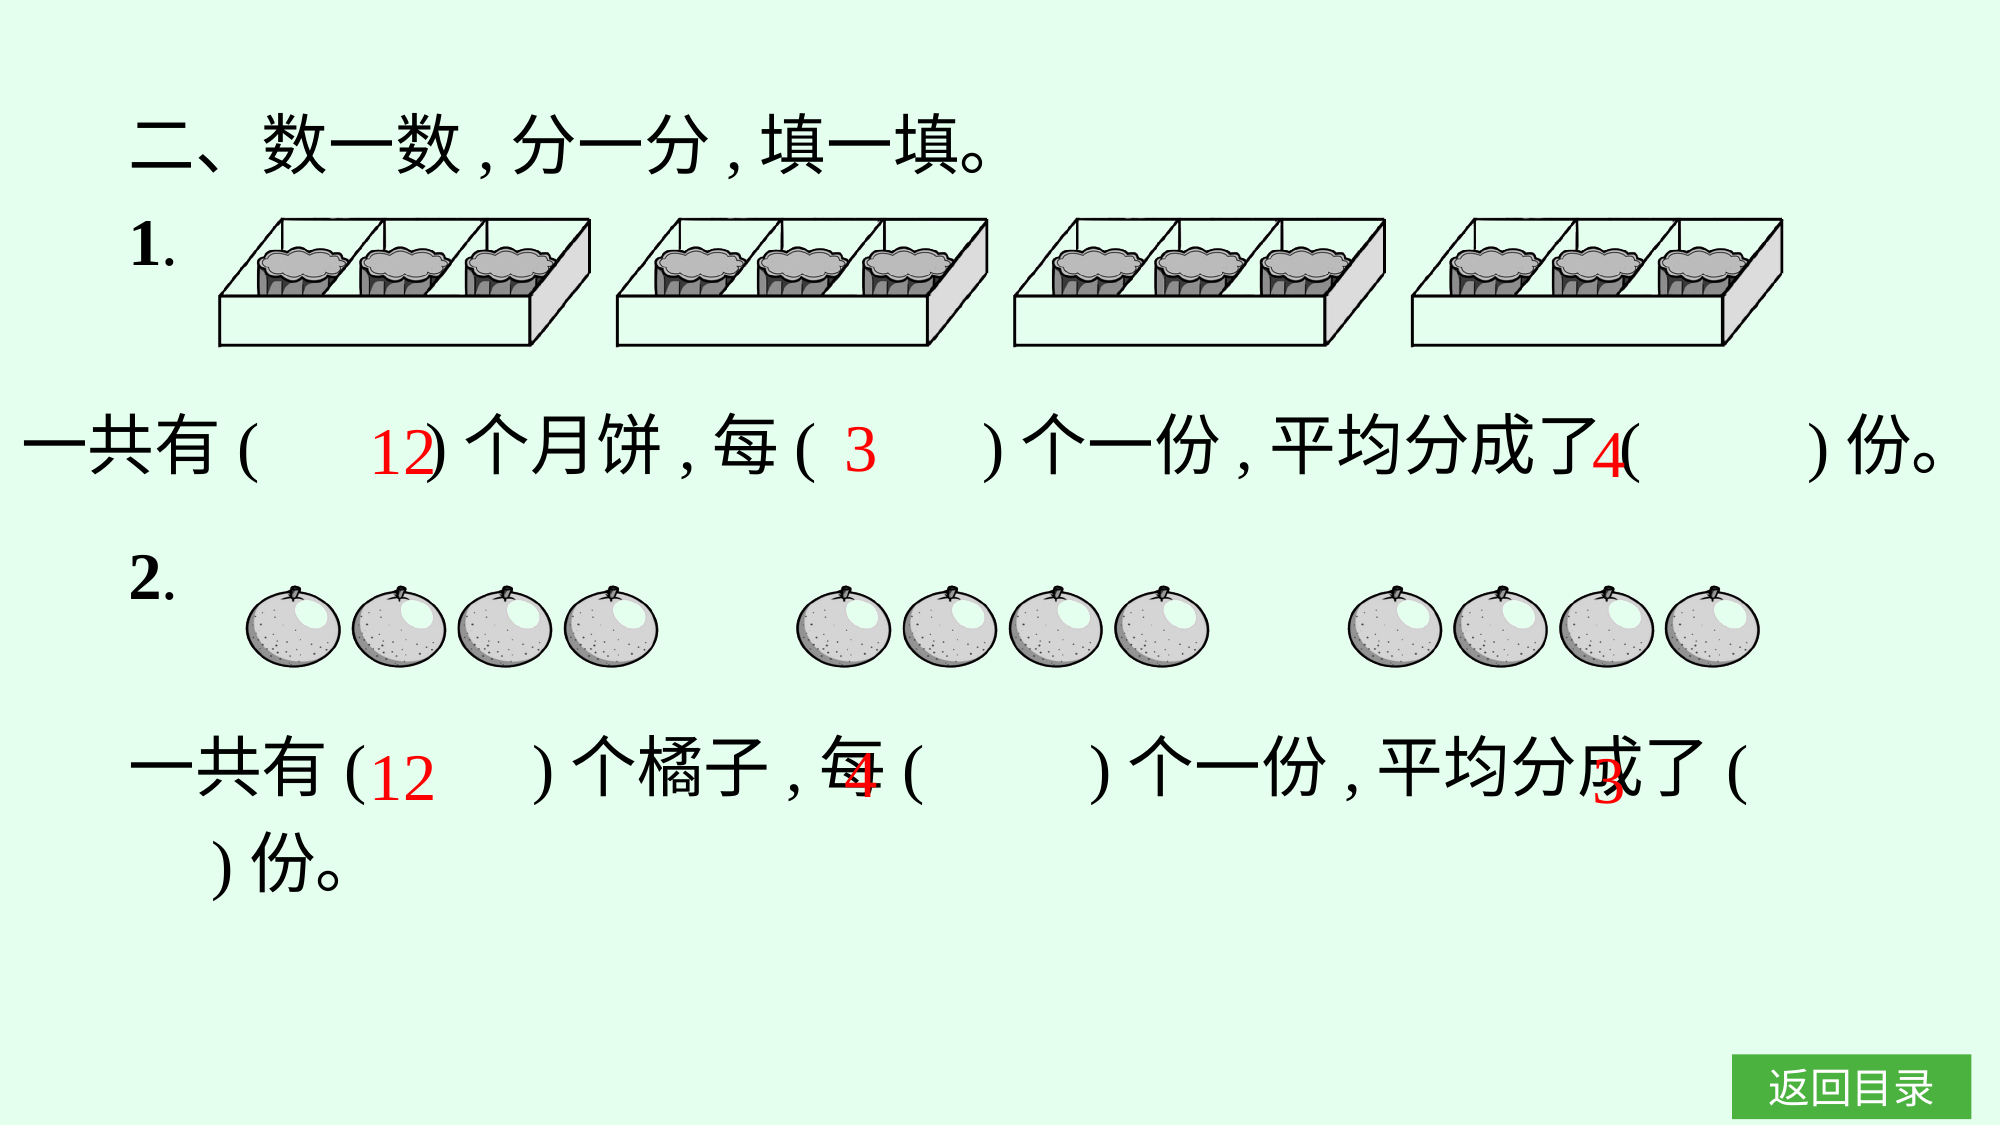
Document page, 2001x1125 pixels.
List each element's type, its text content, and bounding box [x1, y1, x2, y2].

text_box 4 [1578, 387, 1642, 499]
picture [213, 213, 1787, 349]
text_box 4 [830, 707, 894, 819]
text_box 3 [830, 381, 894, 492]
picture [234, 581, 1769, 672]
text_box 12 [355, 384, 469, 495]
text_box 3 [1578, 713, 1642, 825]
text_box 二、数一数,分一分,填一填。 1. [113, 79, 1887, 286]
text_box 一共有( )个月饼,每( )个一份,平均分成了( )份。 [6, 379, 1994, 490]
text_box 12 [355, 710, 469, 822]
text_box 2. 一共有( )个橘子,每( )个一份,平均分成了( )份。 [113, 509, 1887, 908]
